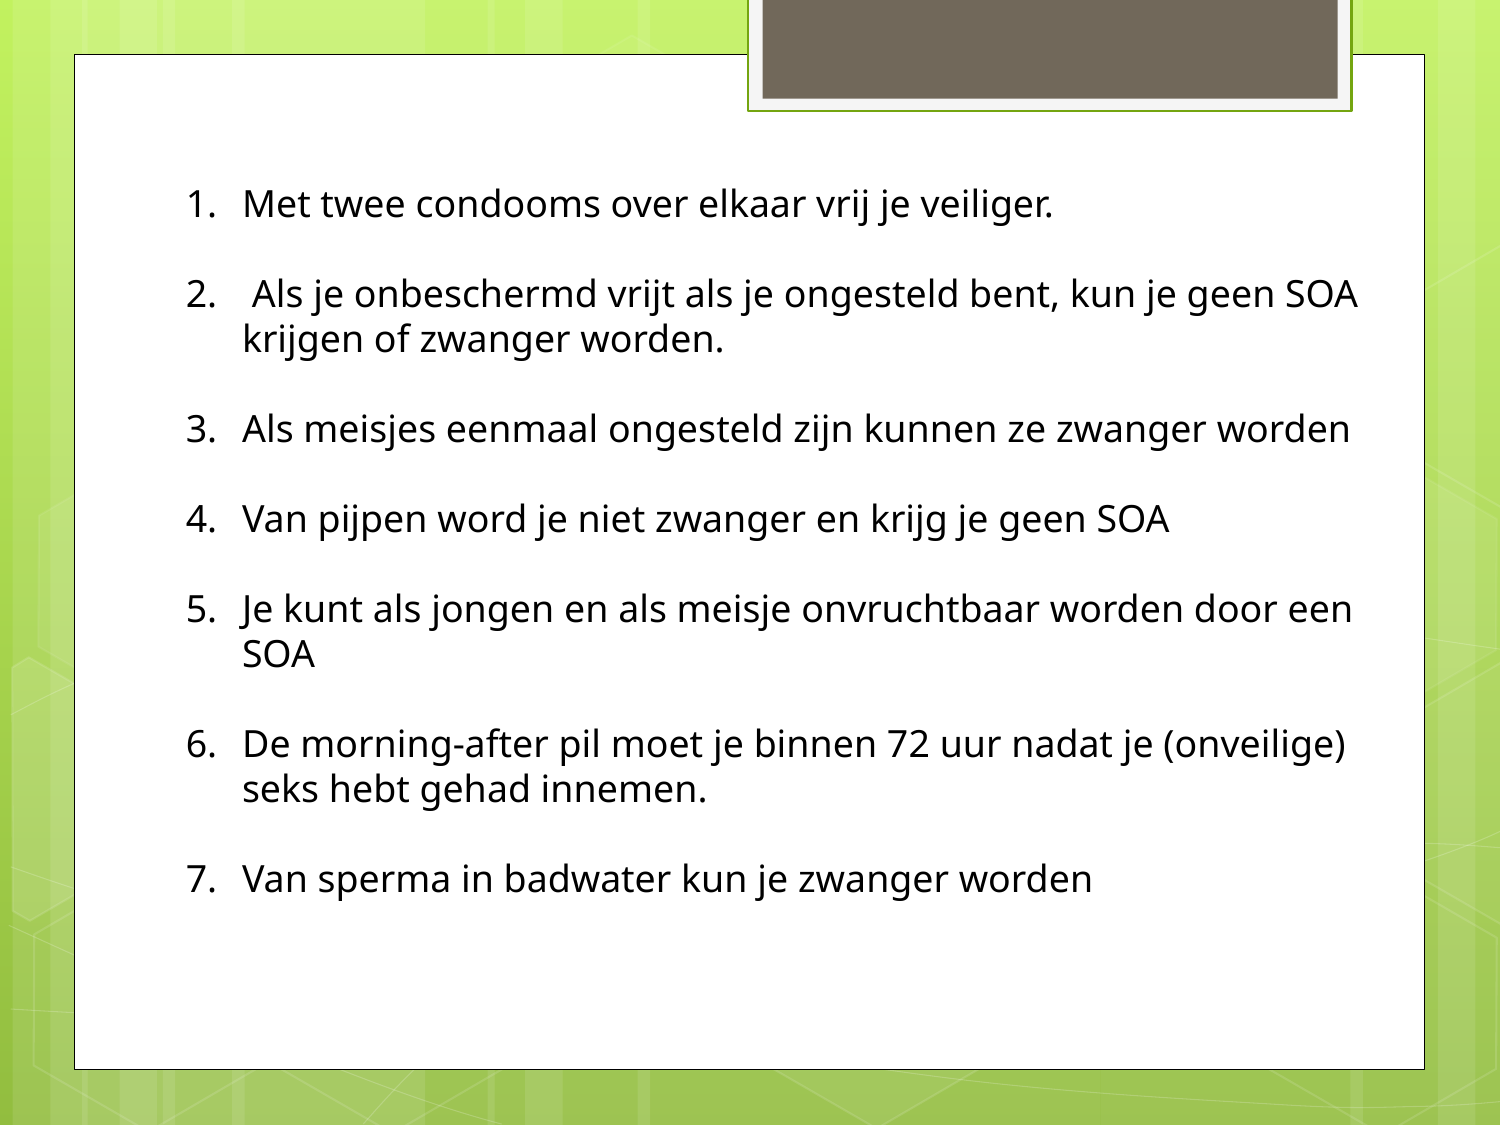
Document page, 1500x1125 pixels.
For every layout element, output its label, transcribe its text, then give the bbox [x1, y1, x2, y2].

text_box Met twee condooms over elkaar vrij je veiliger. Als je onbeschermd vrijt als je ongesteld bent, kun je geen SOA krijgen of zwanger worden. Als meisjes eenmaal ongesteld zijn kunnen ze zwanger worden Van pijpen word je niet zwanger en krijg je geen SOA Je kunt als jongen en als meisje onvruchtbaar worden door een SOA De morning-after pil moet je binnen 72 uur nadat je (onveilige) seks hebt gehad innemen. Van sperma in badwater kun je zwanger worden [171, 172, 1376, 1088]
